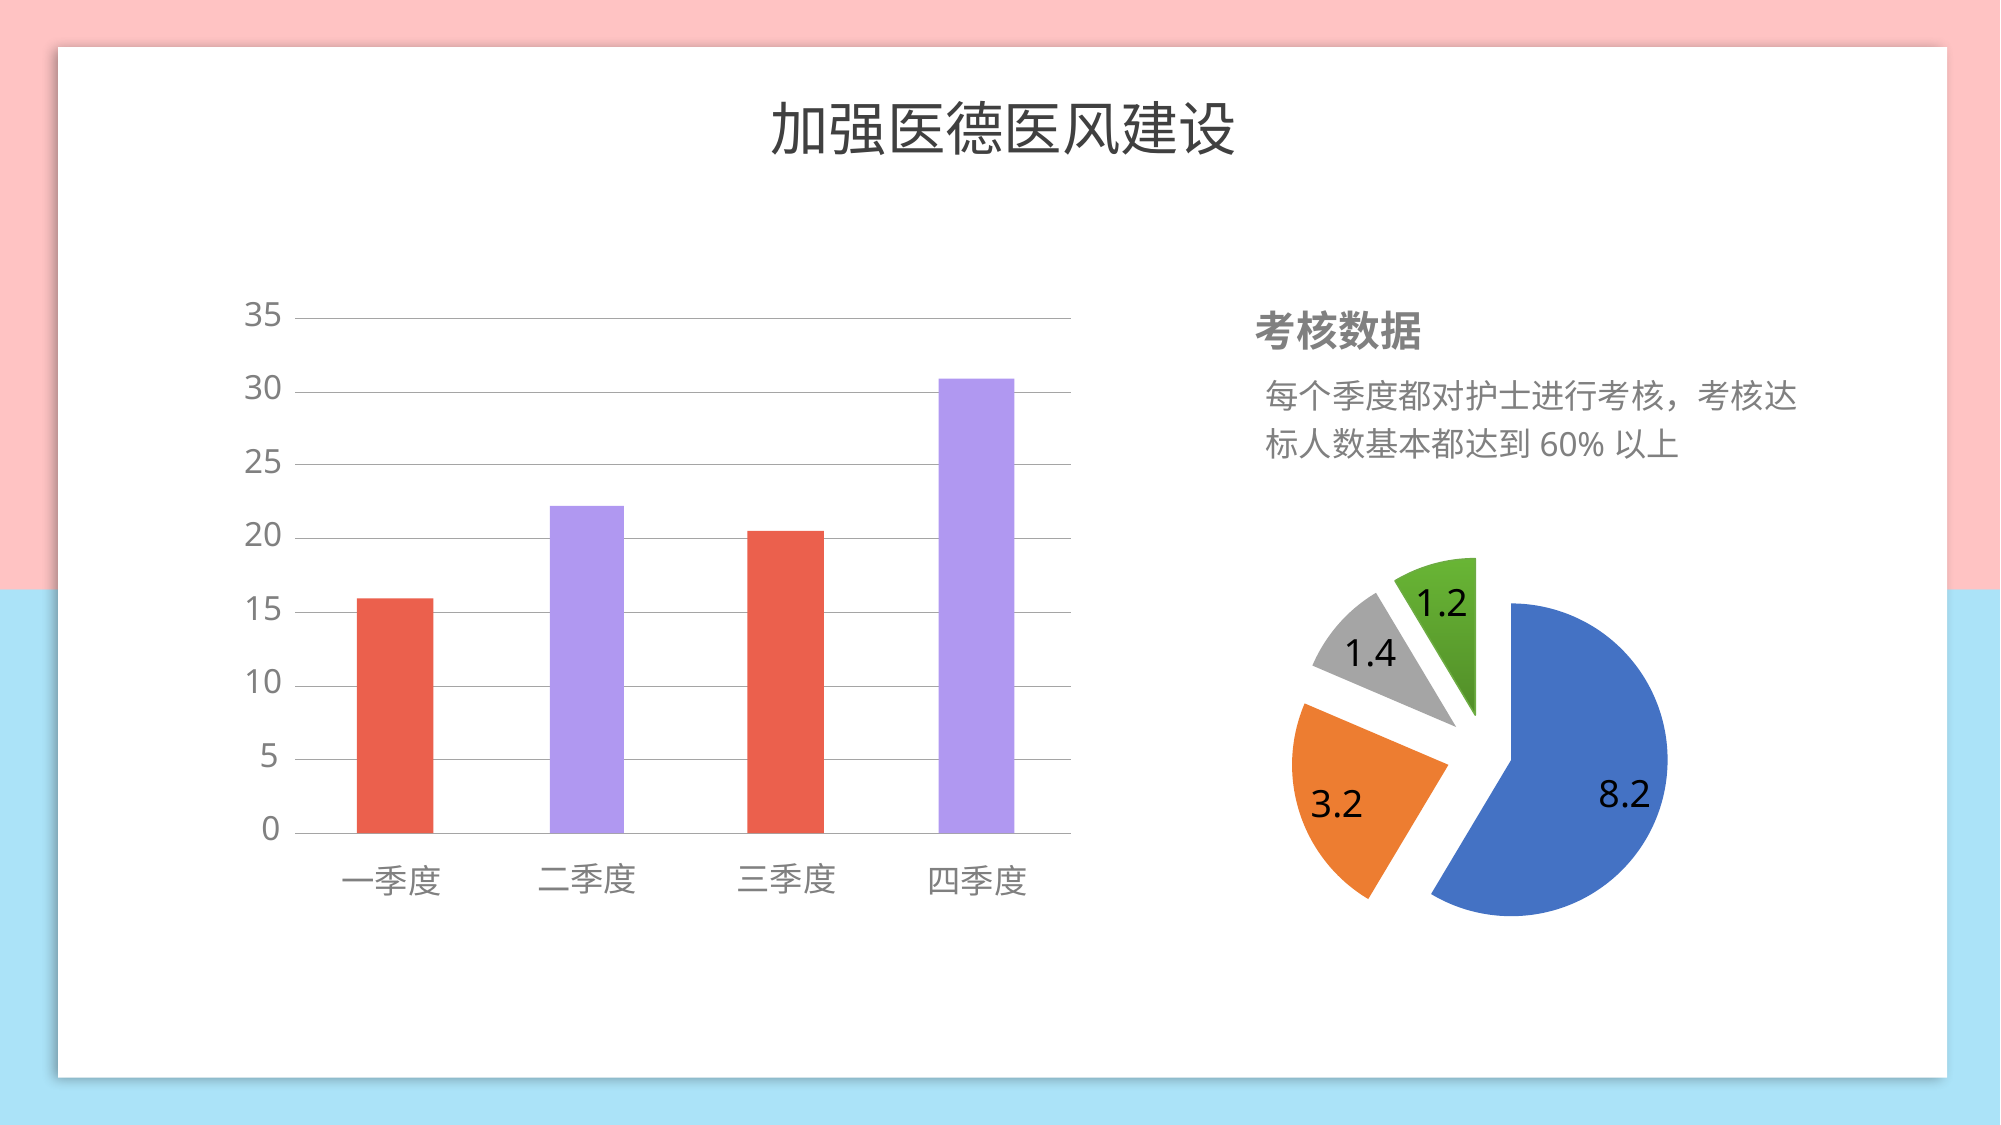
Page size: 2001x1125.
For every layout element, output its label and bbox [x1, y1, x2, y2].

picture [0, 0, 2000, 1125]
text_box [236, 287, 1071, 905]
chart [1231, 557, 1740, 949]
